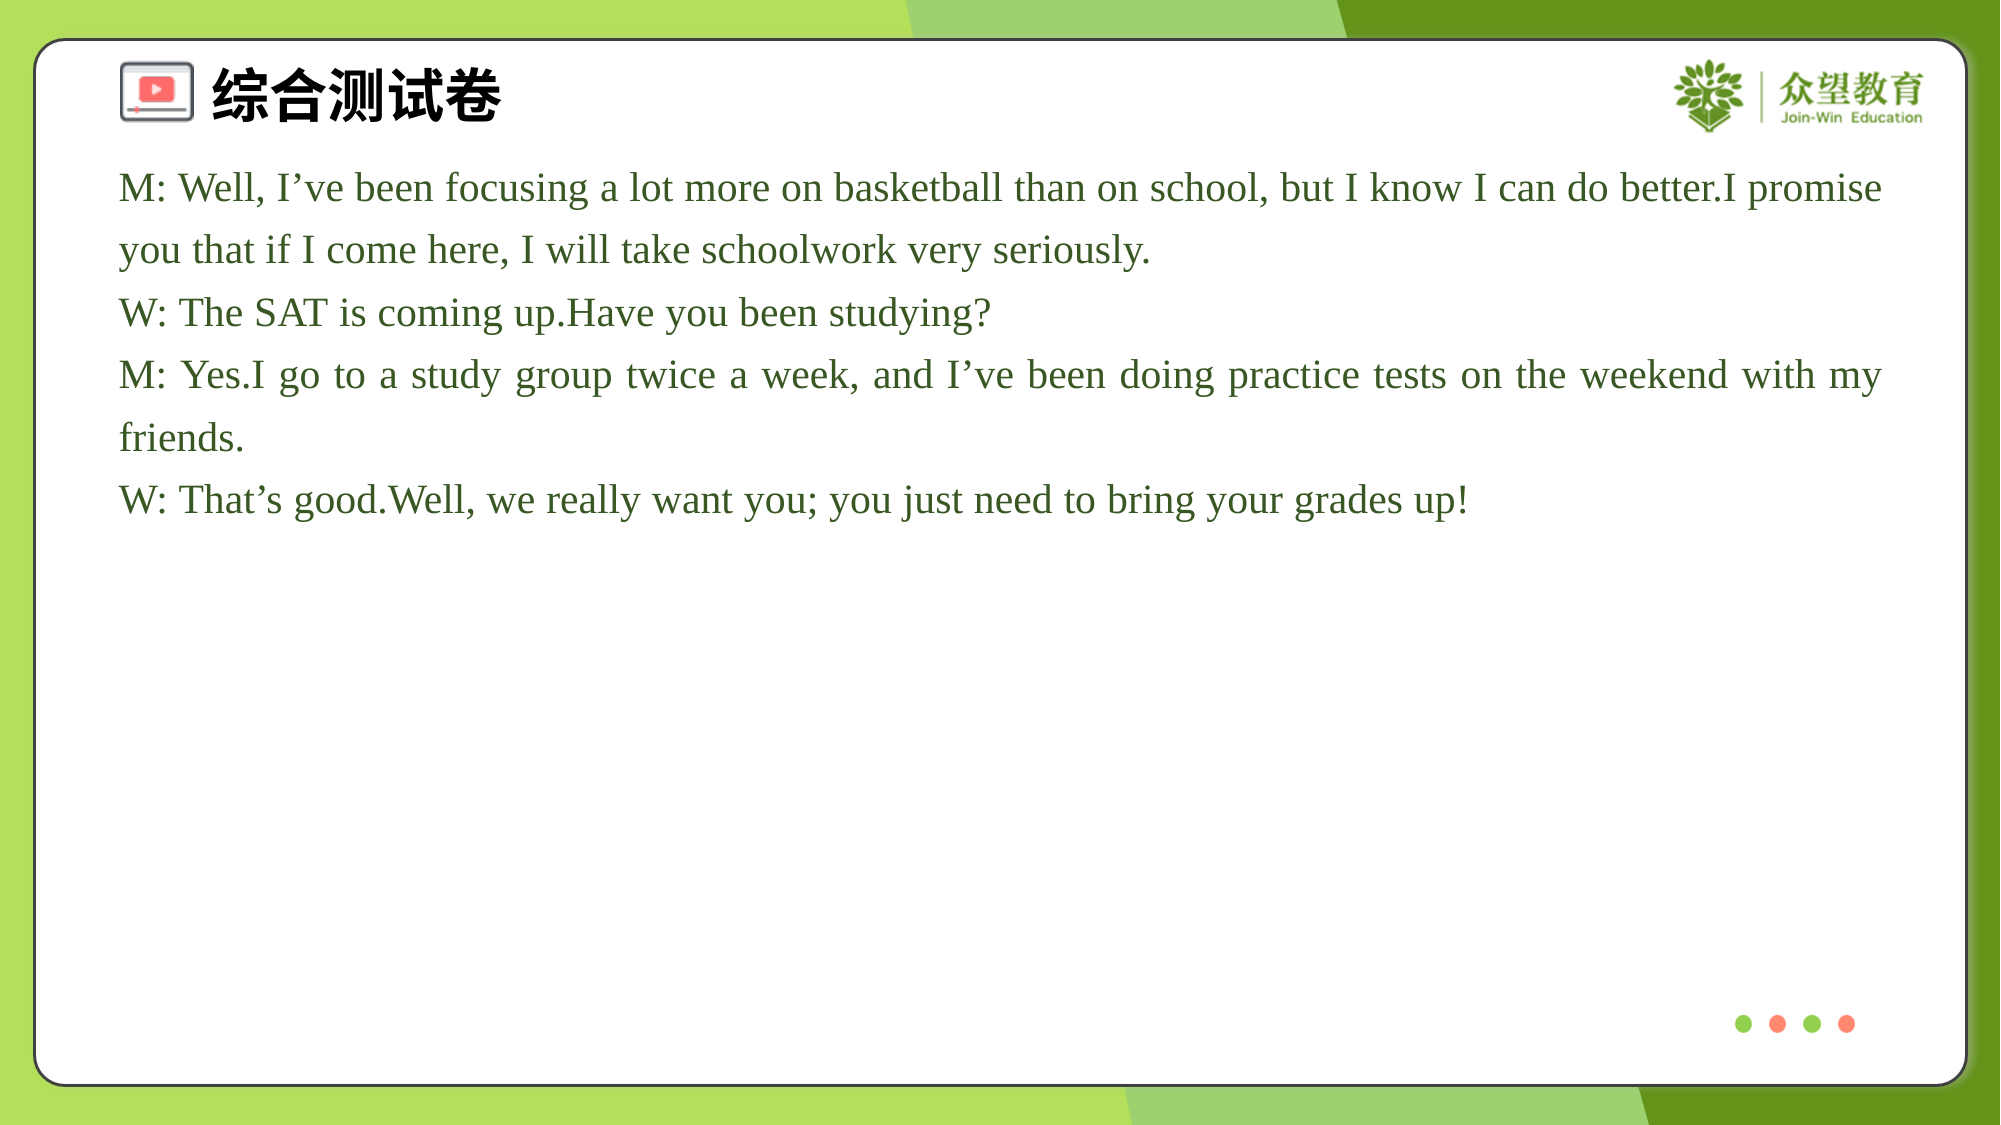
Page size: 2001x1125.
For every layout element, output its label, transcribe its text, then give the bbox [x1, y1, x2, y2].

picture [0, 0, 2000, 1125]
text_box M: Well, I’ve been focusing a lot more on basketball than on school, but I know I can do better.I promise you that if I come here, I will take schoolwork very seriously. W: The SAT is coming up.Have you been studying? M: Yes.I go to a study group twice a week, and I’ve been doing practice tests on the weekend with my friends. W: That’s good.Well, we really want you; you just need to bring your grades up! [118, 146, 1883, 517]
